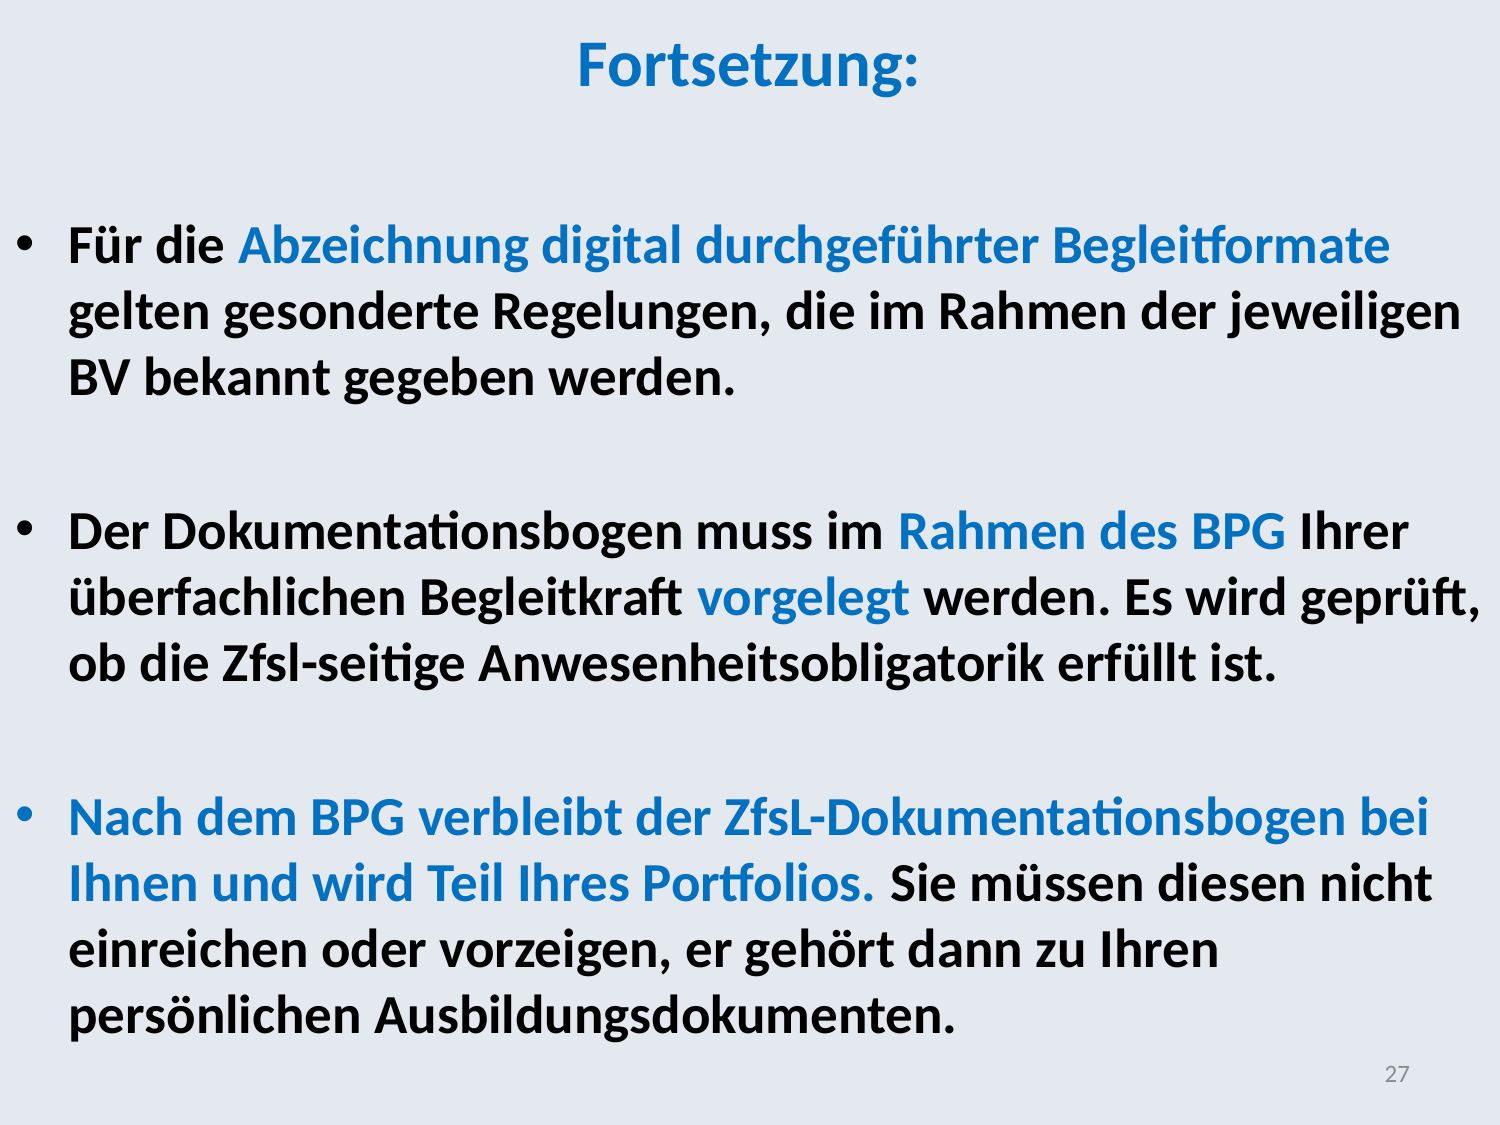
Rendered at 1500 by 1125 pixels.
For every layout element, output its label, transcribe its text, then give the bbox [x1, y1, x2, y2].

list Für die Abzeichnung digital durchgeführter Begleitformate gelten gesonderte Regelungen, die im Rahmen der jeweiligen BV bekannt gegeben werden. Der Dokumentationsbogen muss im Rahmen des BPG Ihrer überfachlichen Begleitkraft vorgelegt werden. Es wird geprüft, ob die Zfsl-seitige Anwesenheitsobligatorik erfüllt ist. Nach dem BPG verbleibt der ZfsL-Dokumentationsbogen bei Ihnen und wird Teil Ihres Portfolios. Sie müssen diesen nicht einreichen oder vorzeigen, er gehört dann zu Ihren persönlichen Ausbildungsdokumenten. [0, 120, 1500, 1125]
title Fortsetzung: [0, 0, 1500, 120]
slide_number 27 [1074, 1042, 1425, 1103]
